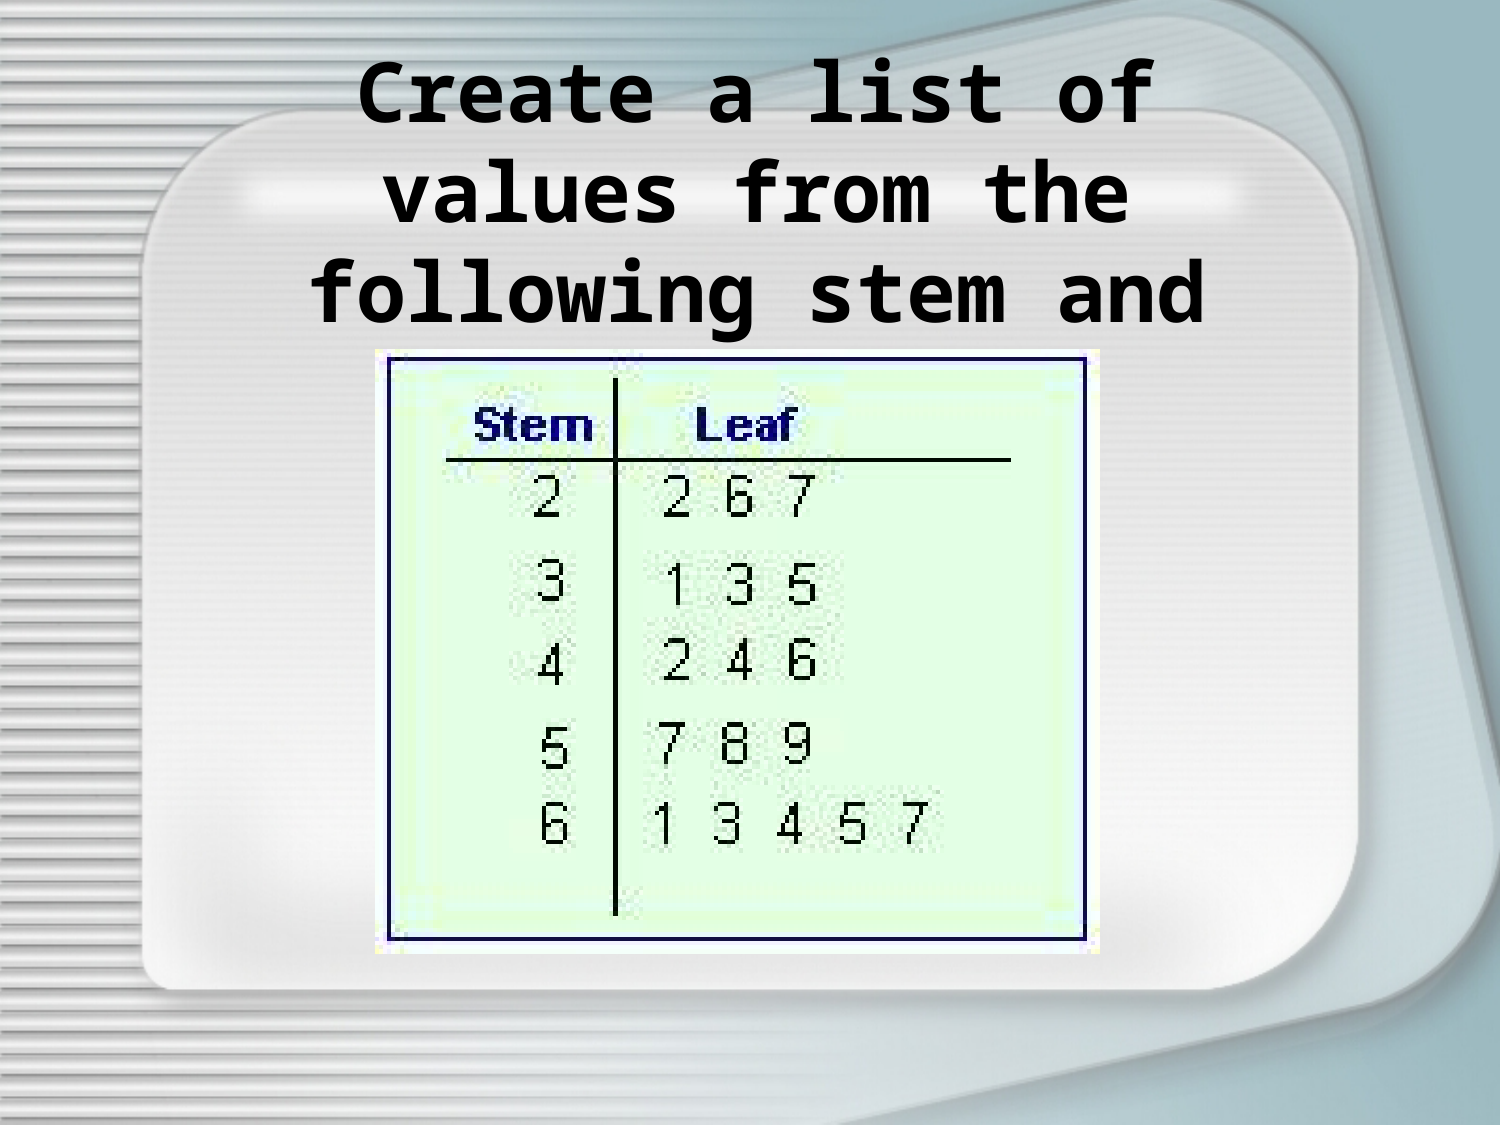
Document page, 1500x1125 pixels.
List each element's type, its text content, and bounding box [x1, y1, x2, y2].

title Create a list of values from the following stem and leaf plot: [187, 149, 1325, 329]
picture [0, 0, 1500, 1125]
